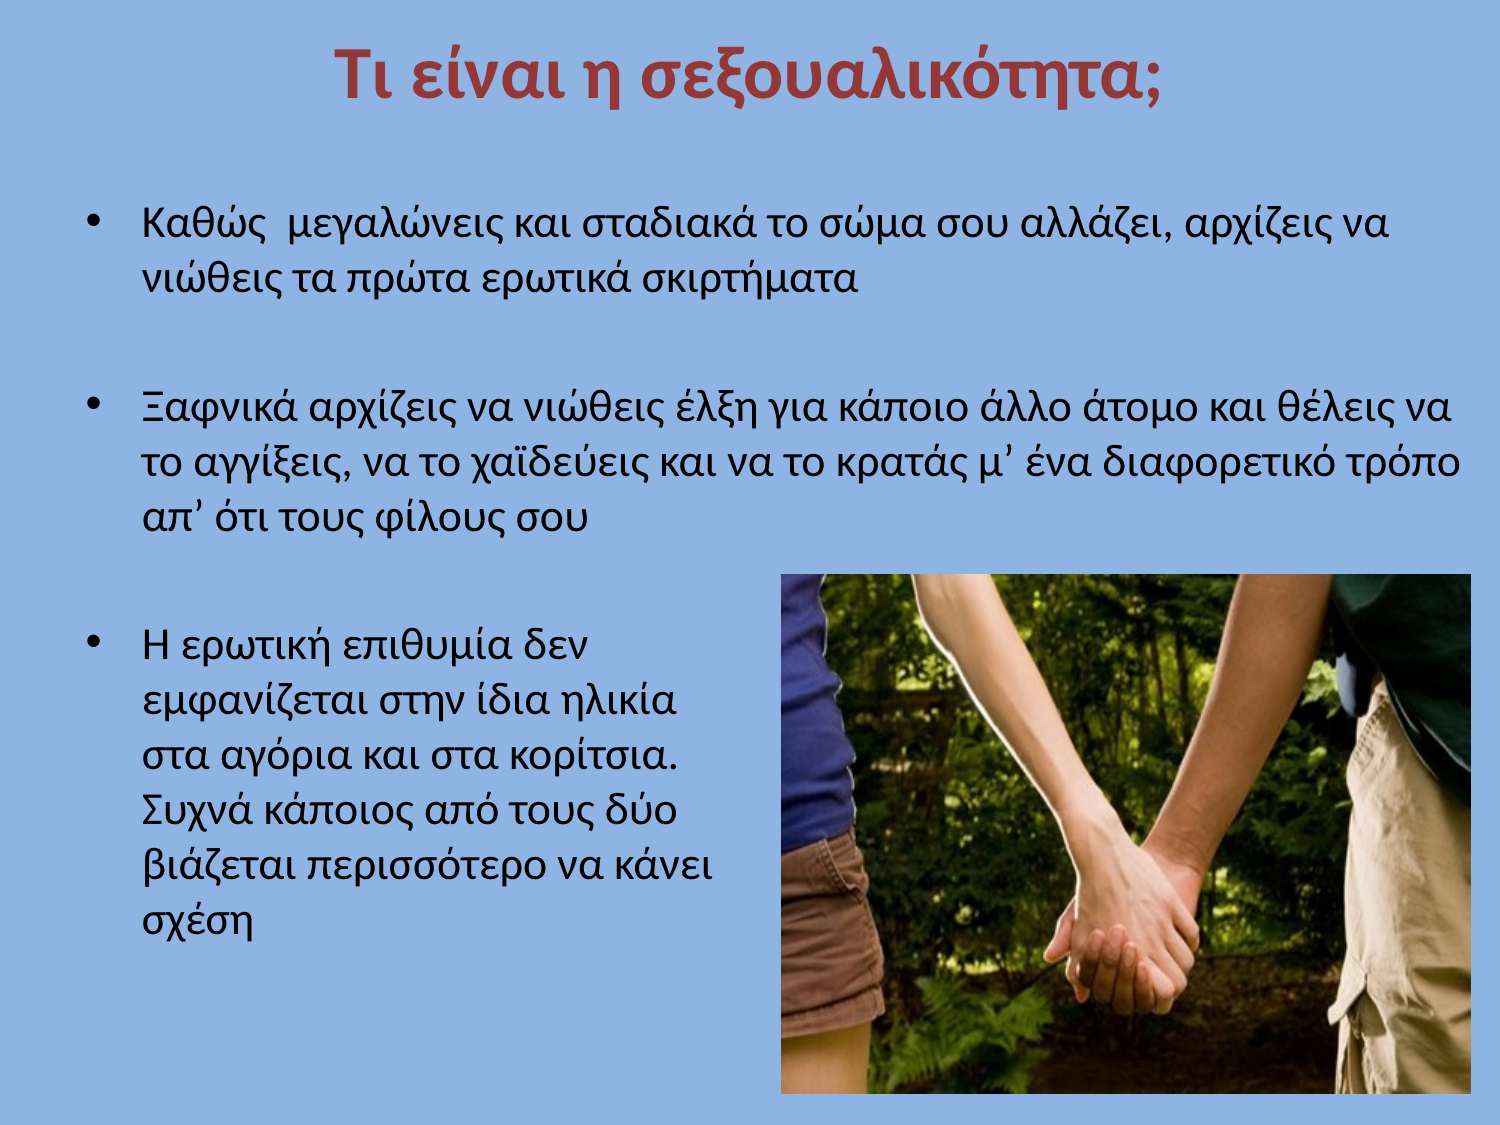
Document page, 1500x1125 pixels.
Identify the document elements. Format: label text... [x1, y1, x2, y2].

list Καθώς μεγαλώνεις και σταδιακά το σώμα σου αλλάζει, αρχίζεις να νιώθεις τα πρώτα ερωτικά σκιρτήματα Ξαφνικά αρχίζεις να νιώθεις έλξη για κάποιο άλλο άτομο και θέλεις να το αγγίξεις, να το χαϊδεύεις και να το κρατάς μ’ ένα διαφορετικό τρόπο απ’ ότι τους φίλους σου Η ερωτική επιθυμία δεν εμφανίζεται στην ίδια ηλικία στα αγόρια και στα κορίτσια. Συχνά κάποιος από τους δύο βιάζεται περισσότερο να κάνει σχέση [70, 184, 1500, 1125]
picture [780, 573, 1471, 1095]
title Τι είναι η σεξουαλικότητα; [75, 0, 1425, 138]
